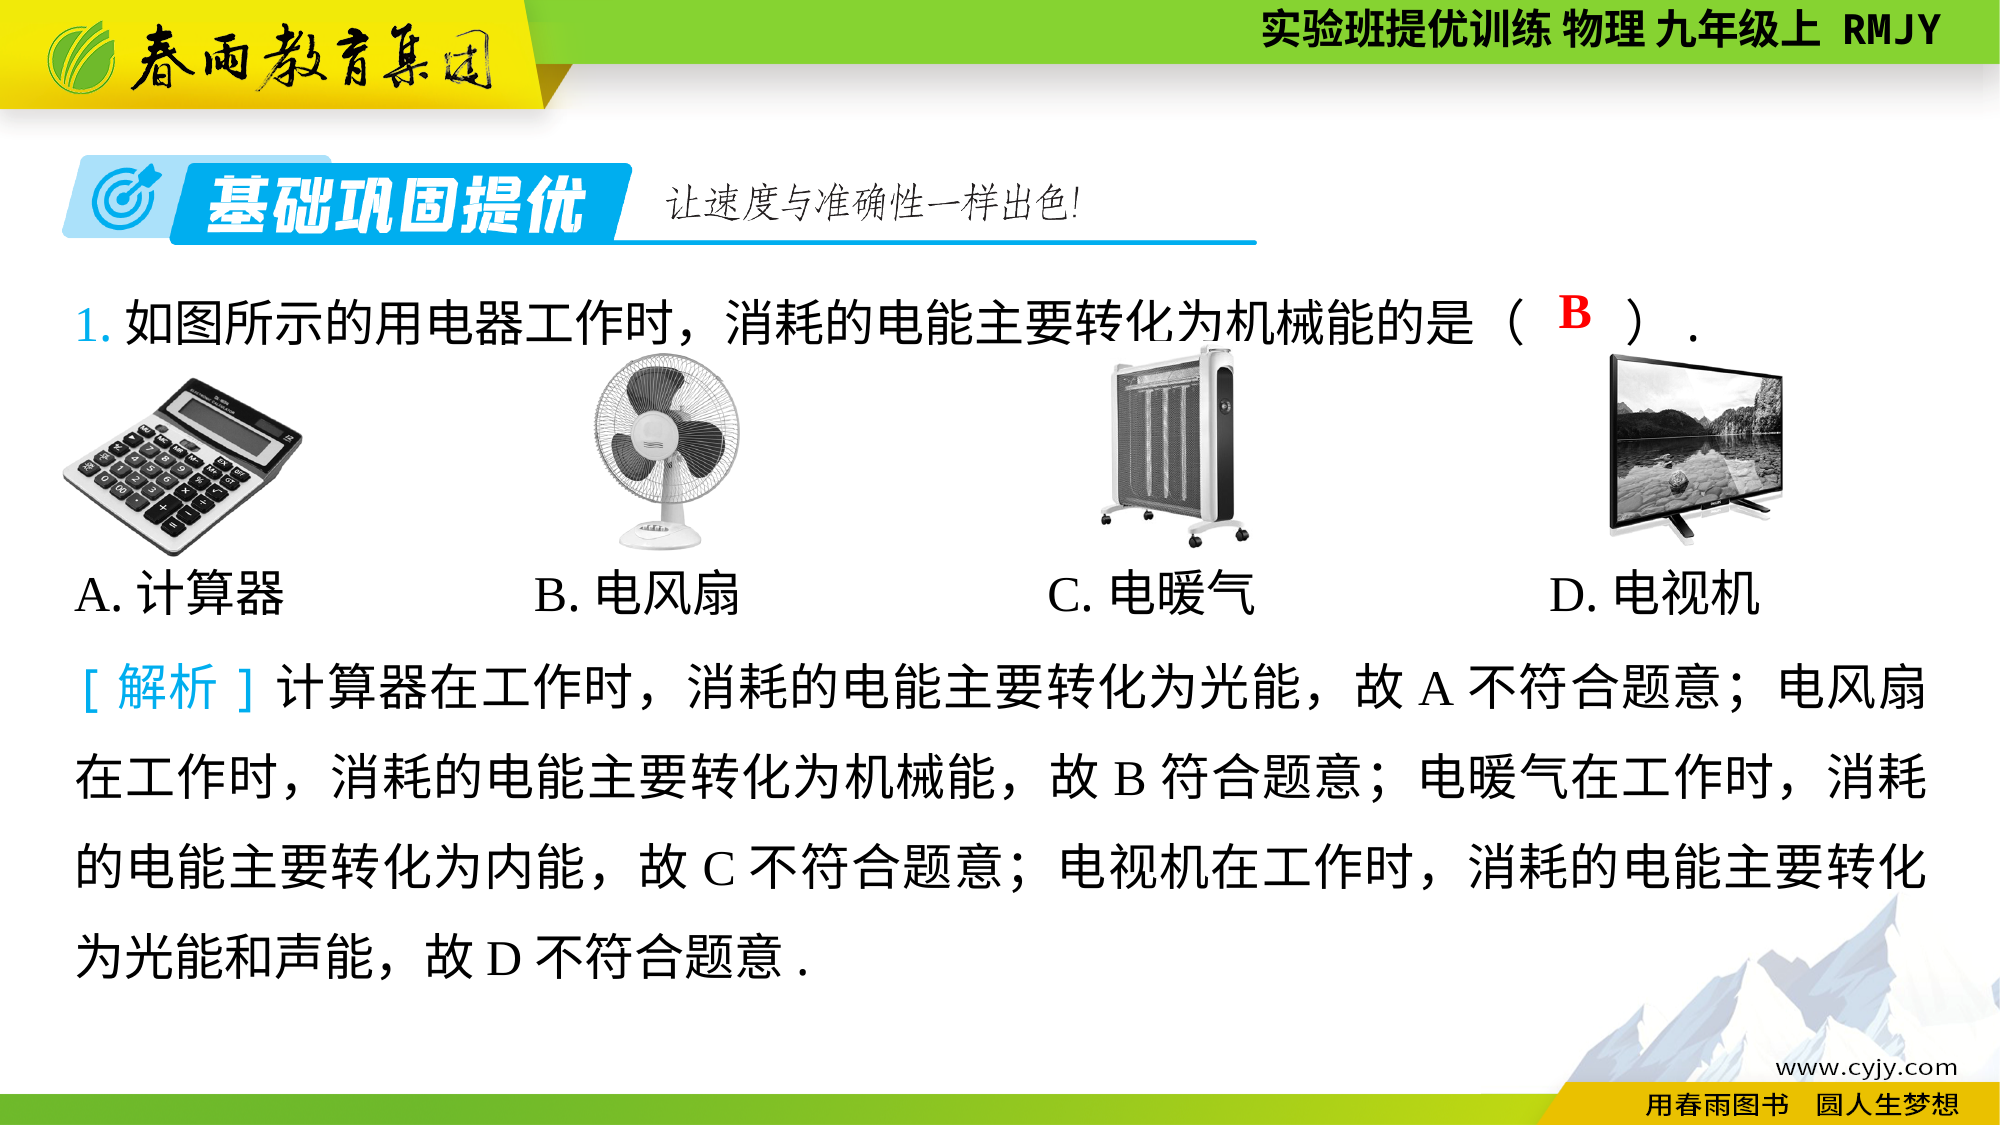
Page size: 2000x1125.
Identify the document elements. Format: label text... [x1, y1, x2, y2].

picture [0, 0, 2000, 1125]
list 1.如图所示的用电器工作时，消耗的电能主要转化为机械能的是（ ）. A.计算器 B.电风扇 C.电暖气 D.电视机 [59, 254, 1944, 618]
text_box [解析]计算器在工作时，消耗的电能主要转化为光能，故A不符合题意；电风扇在工作时，消耗的电能主要转化为机械能，故B符合题意；电暖气在工作时，消耗的电能主要转化为内能，故C不符合题意；电视机在工作时，消耗的电能主要转化为光能和声能，故D不符合题意. [59, 618, 1944, 993]
text_box B [1543, 271, 1607, 347]
